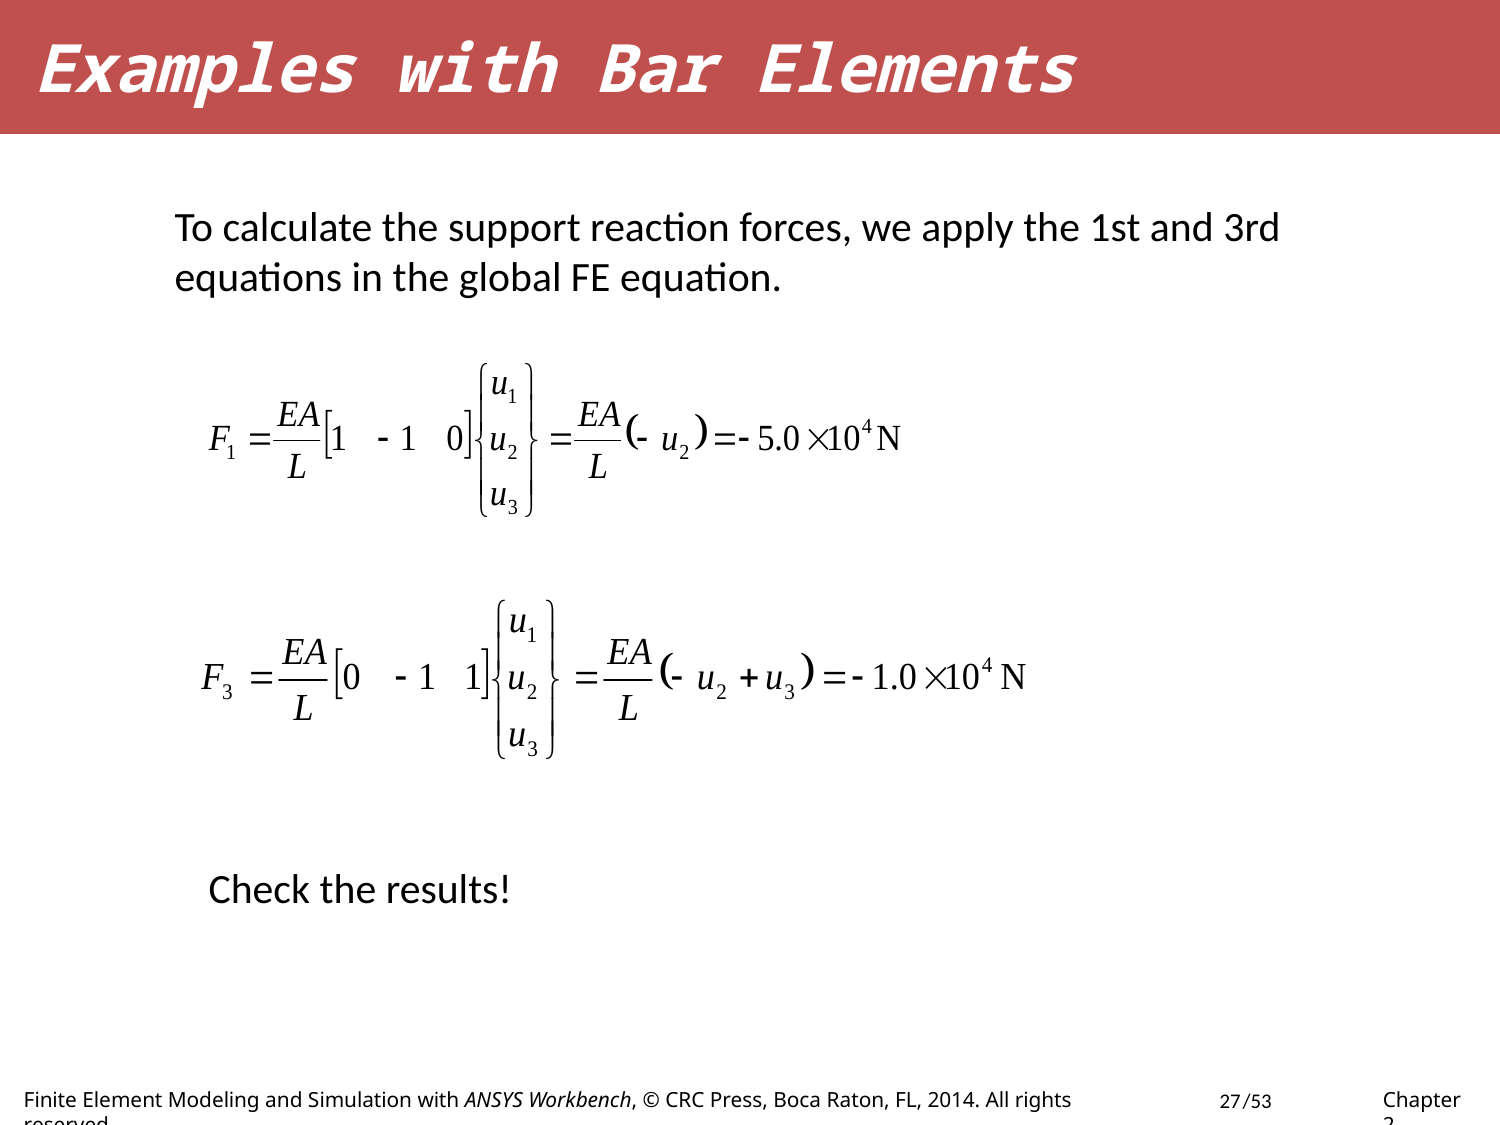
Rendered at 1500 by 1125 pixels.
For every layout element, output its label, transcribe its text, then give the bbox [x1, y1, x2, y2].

slide_number 27 [1204, 1080, 1285, 1125]
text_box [194, 590, 1035, 770]
text_box Examples with Bar Elements [19, 17, 1496, 113]
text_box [202, 354, 908, 527]
text_box Check the results! [193, 854, 528, 920]
text_box To calculate the support reaction forces, we apply the 1st and 3rd equations in the global FE equation. [159, 191, 1341, 307]
